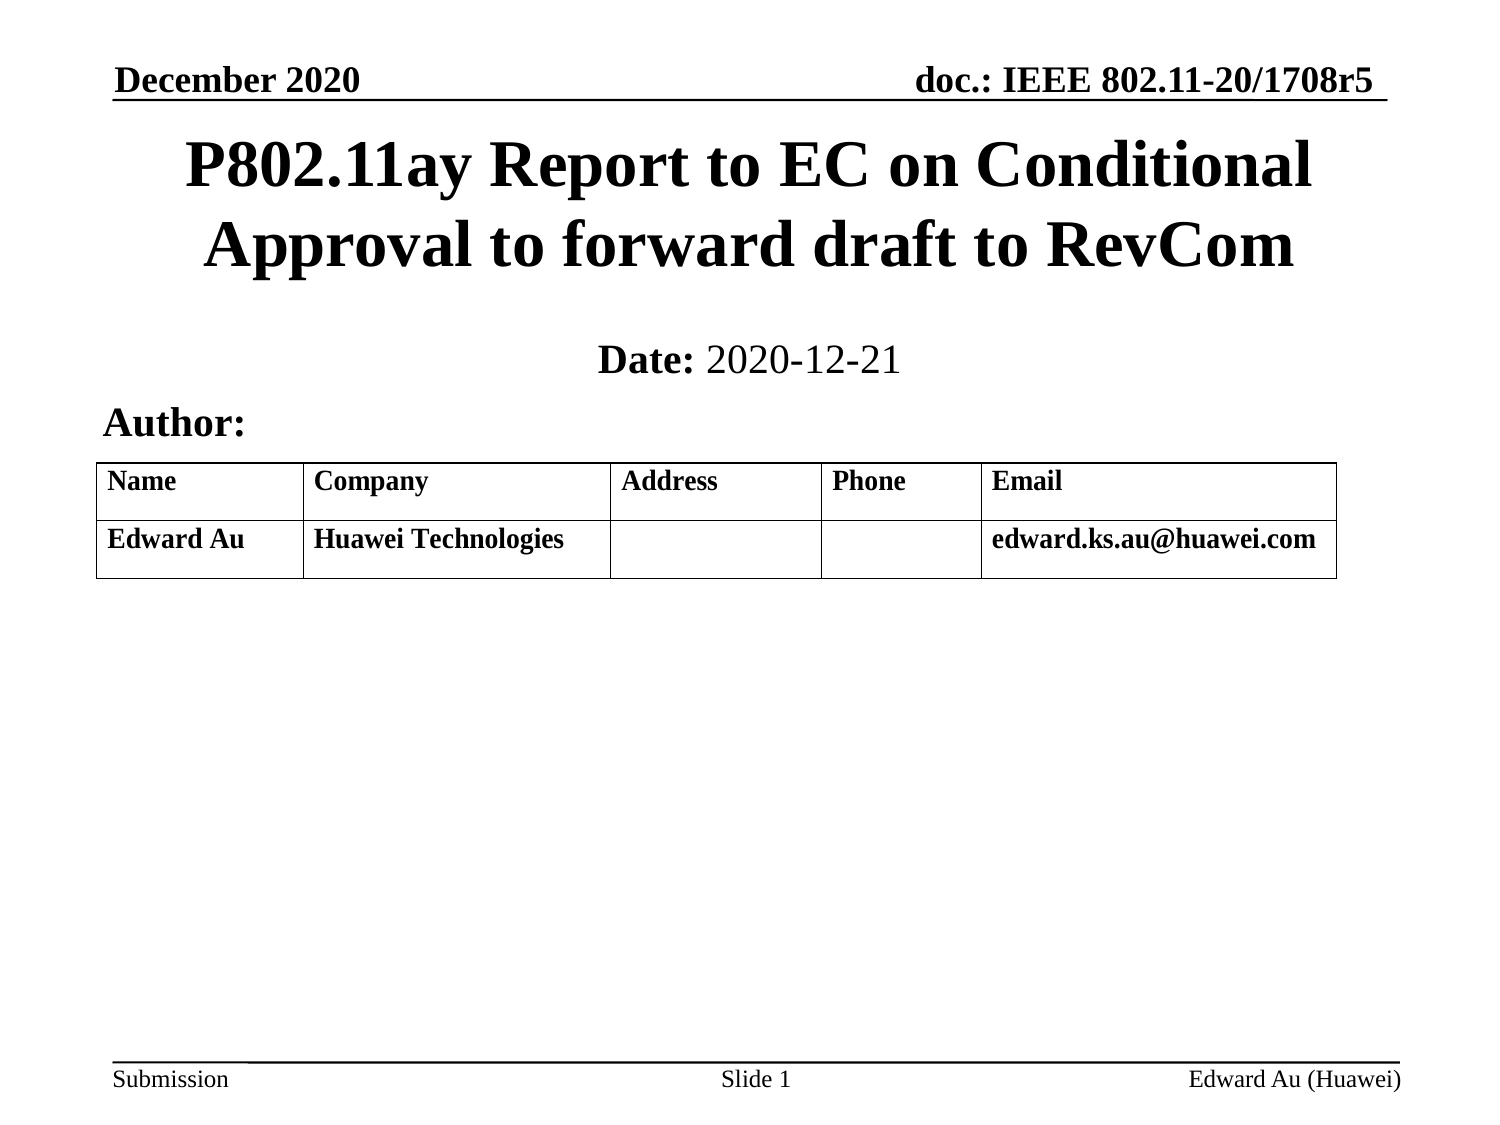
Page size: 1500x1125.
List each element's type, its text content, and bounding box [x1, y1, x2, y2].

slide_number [114, 54, 364, 101]
text_box Author: [87, 387, 325, 450]
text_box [81, 462, 1363, 627]
text_box P802.11ay Report to EC on Conditional Approval to forward draft to RevCom [112, 112, 1388, 288]
text_box Date: 2020-12-21 [112, 324, 1388, 388]
footer Edward Au (Huawei) [1185, 1061, 1402, 1093]
slide_number Slide 1 [712, 1061, 800, 1093]
